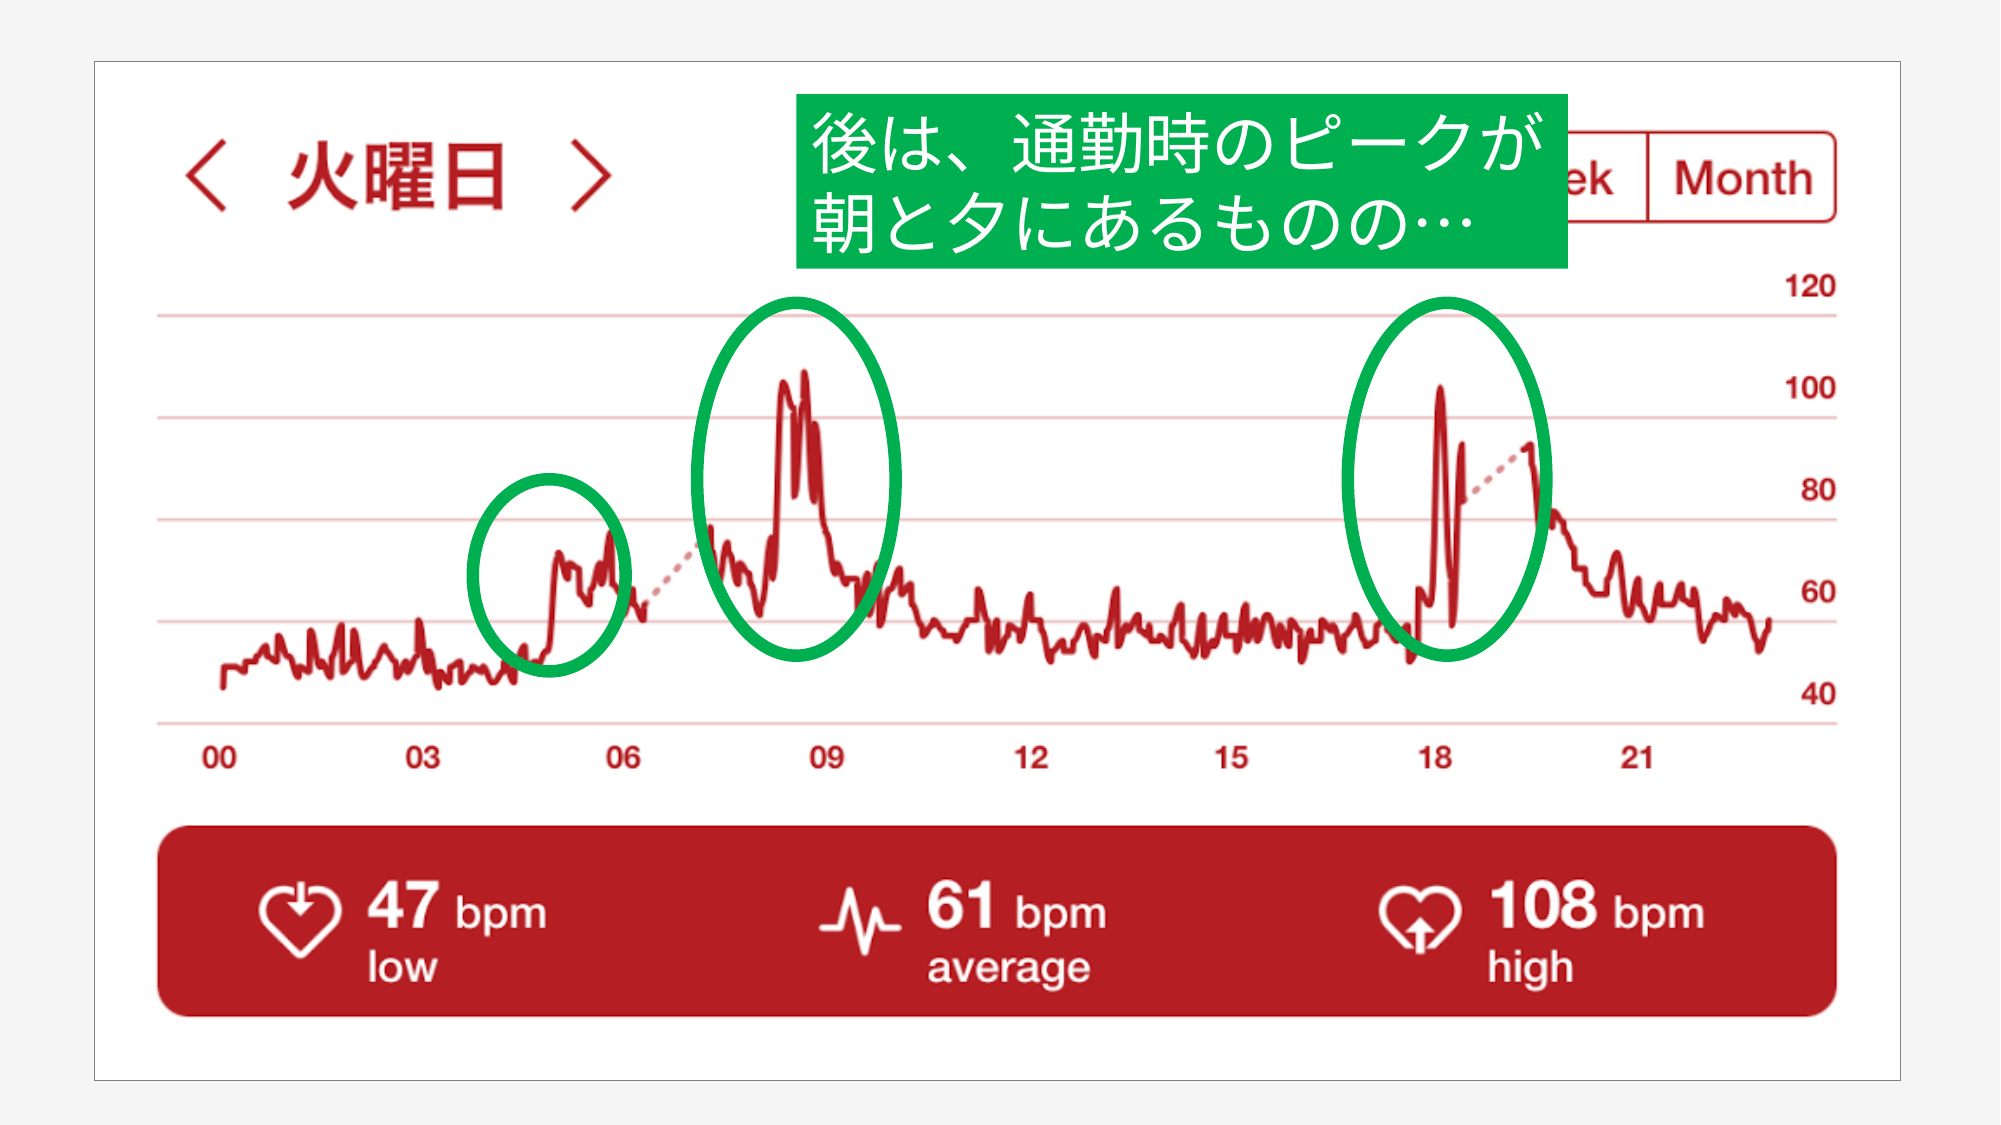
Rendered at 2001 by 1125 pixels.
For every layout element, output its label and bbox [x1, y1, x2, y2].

list [93, 61, 1901, 1081]
